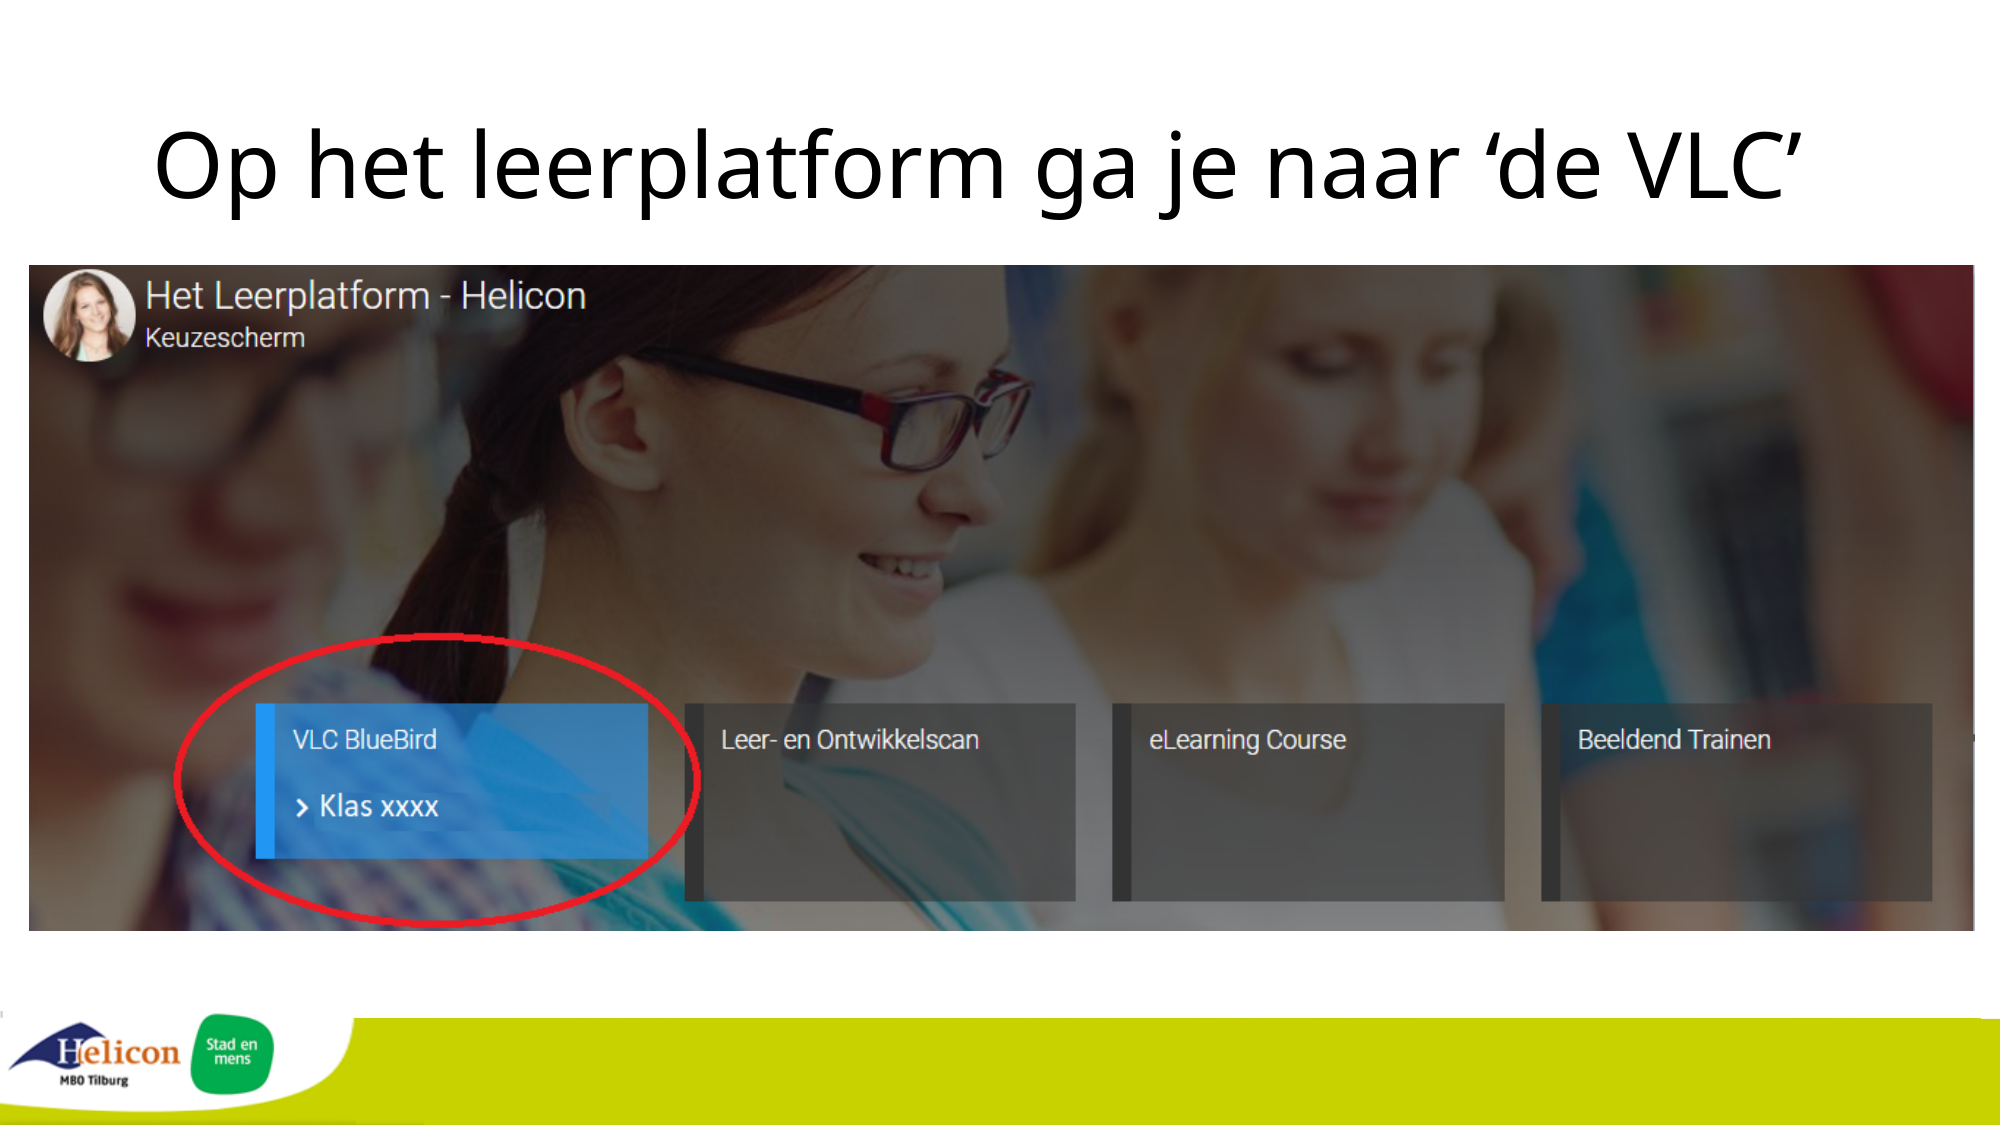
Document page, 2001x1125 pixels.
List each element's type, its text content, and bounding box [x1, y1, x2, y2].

picture [0, 1011, 424, 1125]
picture [29, 265, 1975, 931]
title Op het leerplatform ga je naar ‘de VLC’ [137, 59, 1863, 265]
